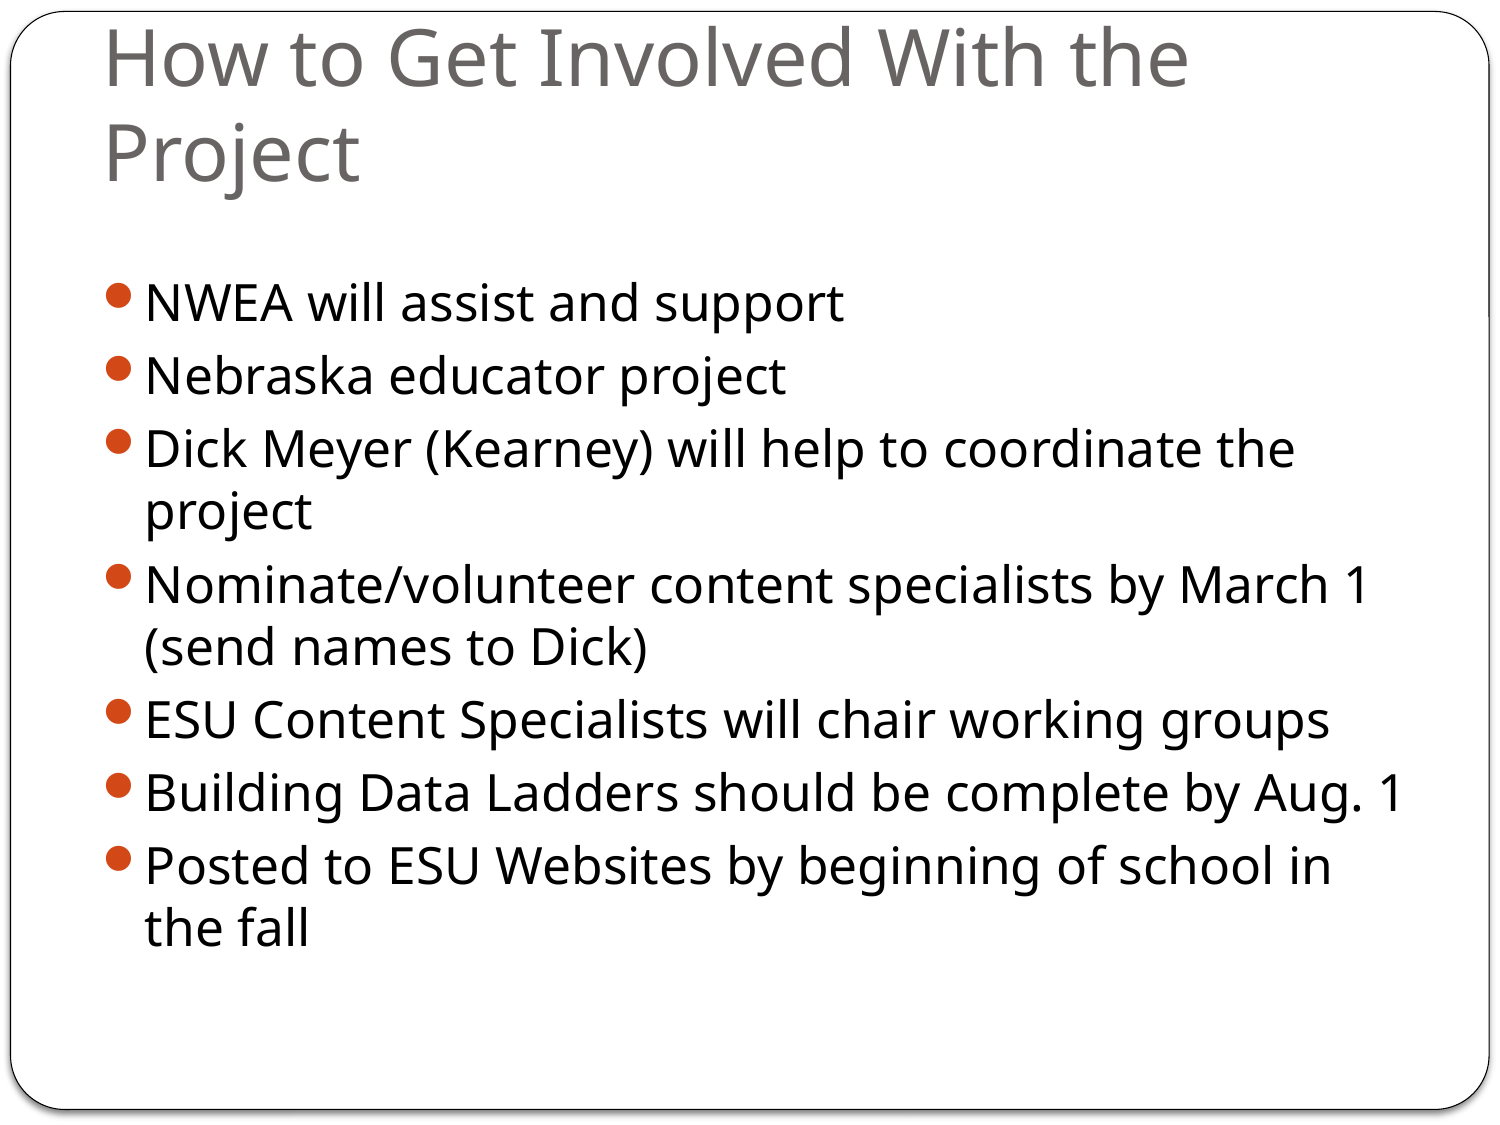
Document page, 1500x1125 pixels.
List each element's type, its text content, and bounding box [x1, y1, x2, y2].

list NWEA will assist and support Nebraska educator project Dick Meyer (Kearney) will help to coordinate the project Nominate/volunteer content specialists by March 1 (send names to Dick) ESU Content Specialists will chair working groups Building Data Ladders should be complete by Aug. 1 Posted to ESU Websites by beginning of school in the fall [87, 262, 1425, 1025]
title How to Get Involved With the Project [87, 45, 1425, 213]
